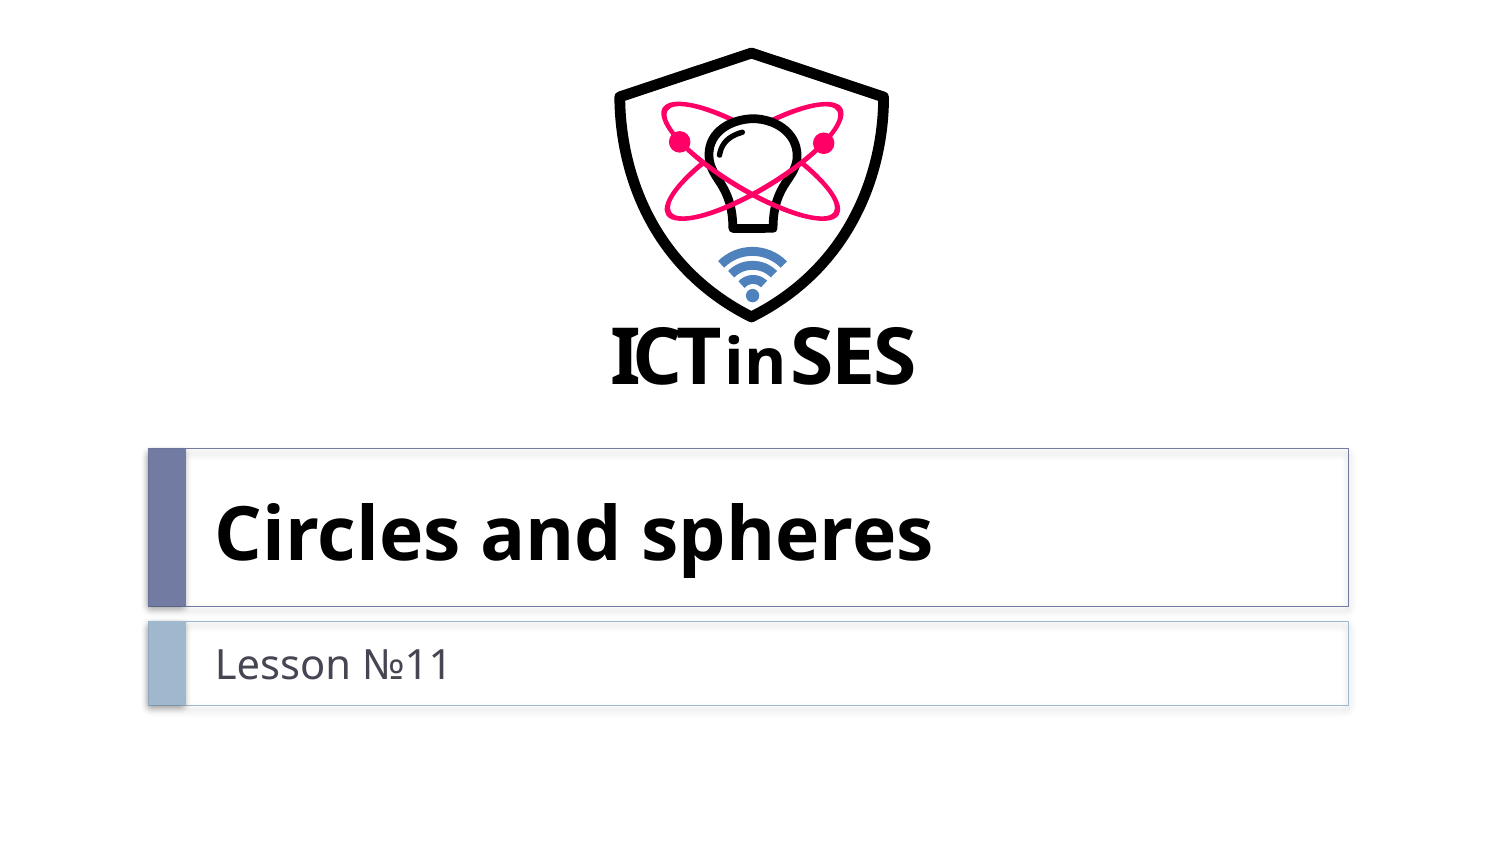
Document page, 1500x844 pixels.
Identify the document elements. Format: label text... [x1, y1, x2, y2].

subtitle Lesson №11 [200, 630, 1325, 697]
title Circles and spheres [200, 478, 1325, 600]
